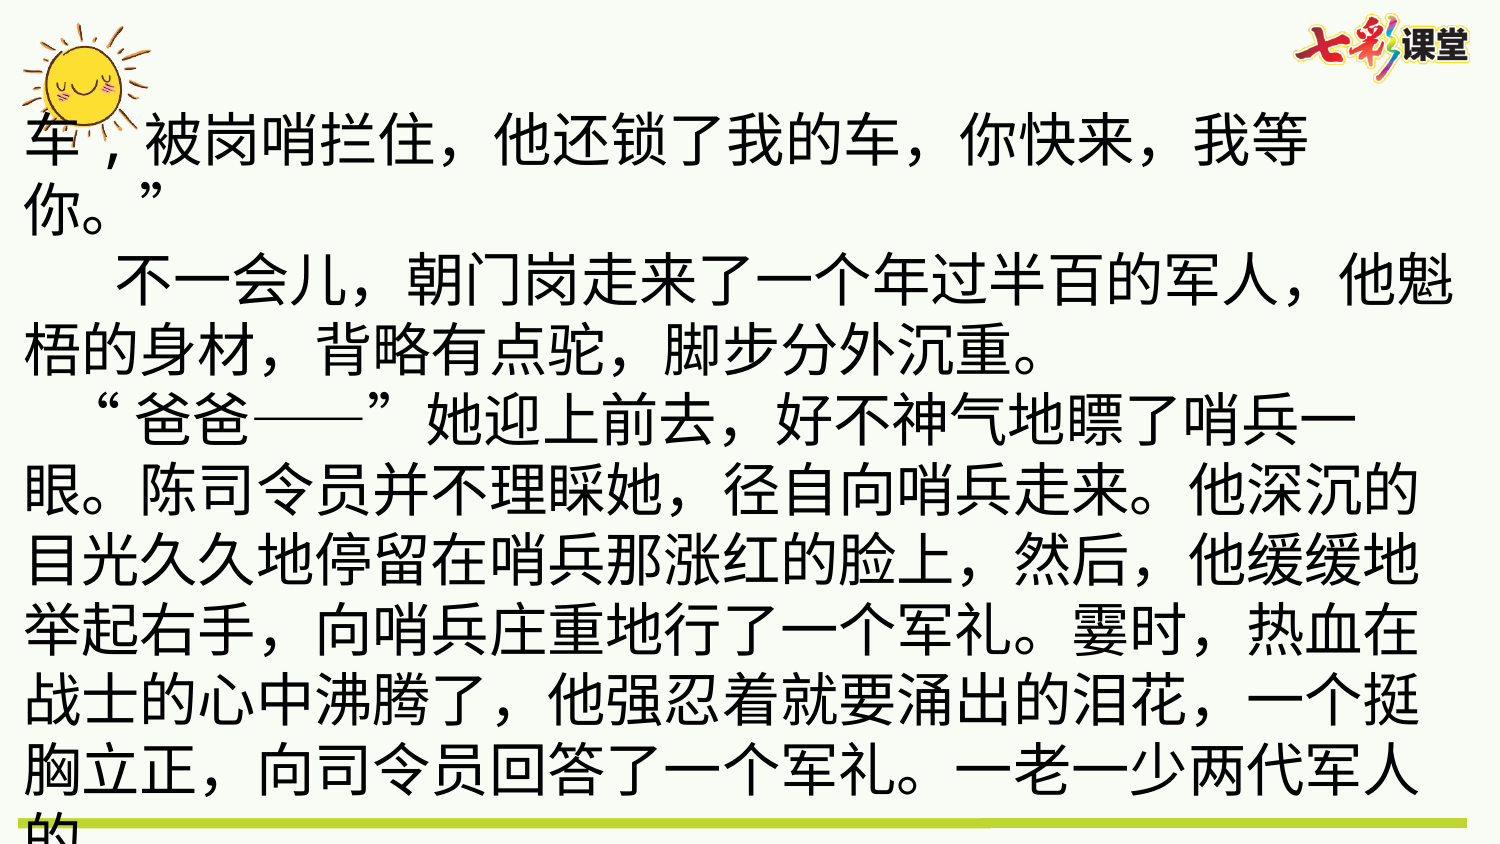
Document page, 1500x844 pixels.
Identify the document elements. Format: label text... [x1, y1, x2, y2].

picture [1291, 9, 1472, 87]
text_box 车,被岗哨拦住，他还锁了我的车，你快来，我等你。” 不一会儿，朝门岗走来了一个年过半百的军人，他魁梧的身材，背略有点驼，脚步分外沉重。 “爸爸——”她迎上前去，好不神气地瞟了哨兵一眼。陈司令员并不理睬她，径自向哨兵走来。他深沉的目光久久地停留在哨兵那涨红的脸上，然后，他缓缓地举起右手，向哨兵庄重地行了一个军礼。霎时，热血在战士的心中沸腾了，他强忍着就要涌出的泪花，一个挺胸立正，向司令员回答了一个军礼。一老一少两代军人的 [8, 95, 1483, 844]
picture [0, 0, 173, 172]
